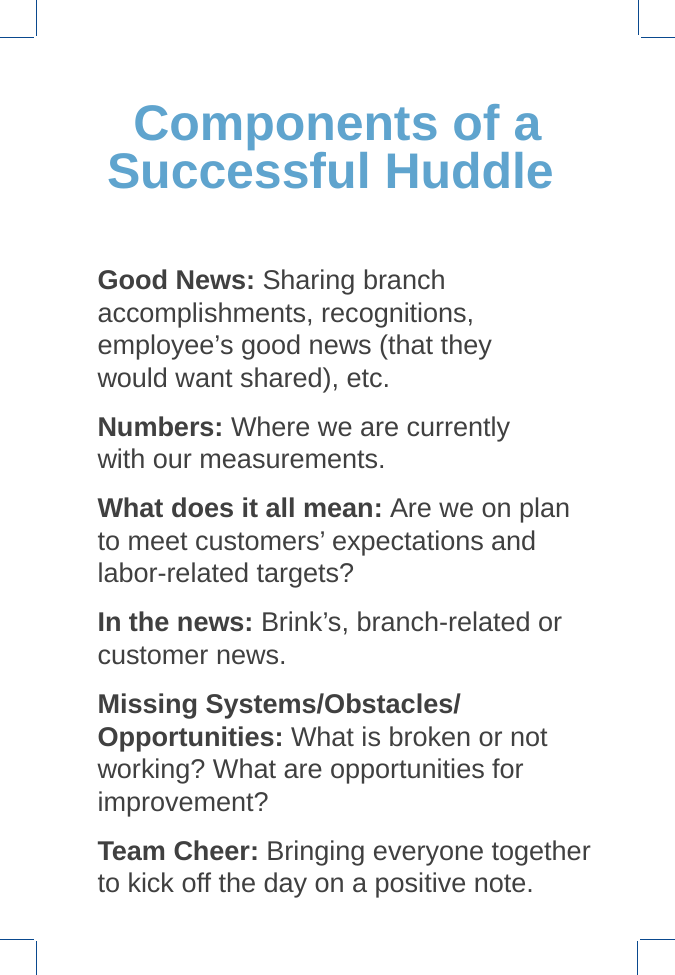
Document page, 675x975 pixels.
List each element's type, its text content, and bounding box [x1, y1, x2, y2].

title Components of a Successful Huddle [75, 100, 600, 198]
list Good News: Sharing branch accomplishments, recognitions, employee’s good news (that they would want shared), etc. Numbers: Where we are currently with our measurements. What does it all mean: Are we on plan to meet customers’ expectations and labor-related targets? In the news: Brink’s, branch-related or customer news. Missing Systems/Obstacles/ Opportunities: What is broken or not working? What are opportunities for improvement? Team Cheer: Bringing everyone together to kick off the day on a positive note. [97, 262, 600, 909]
